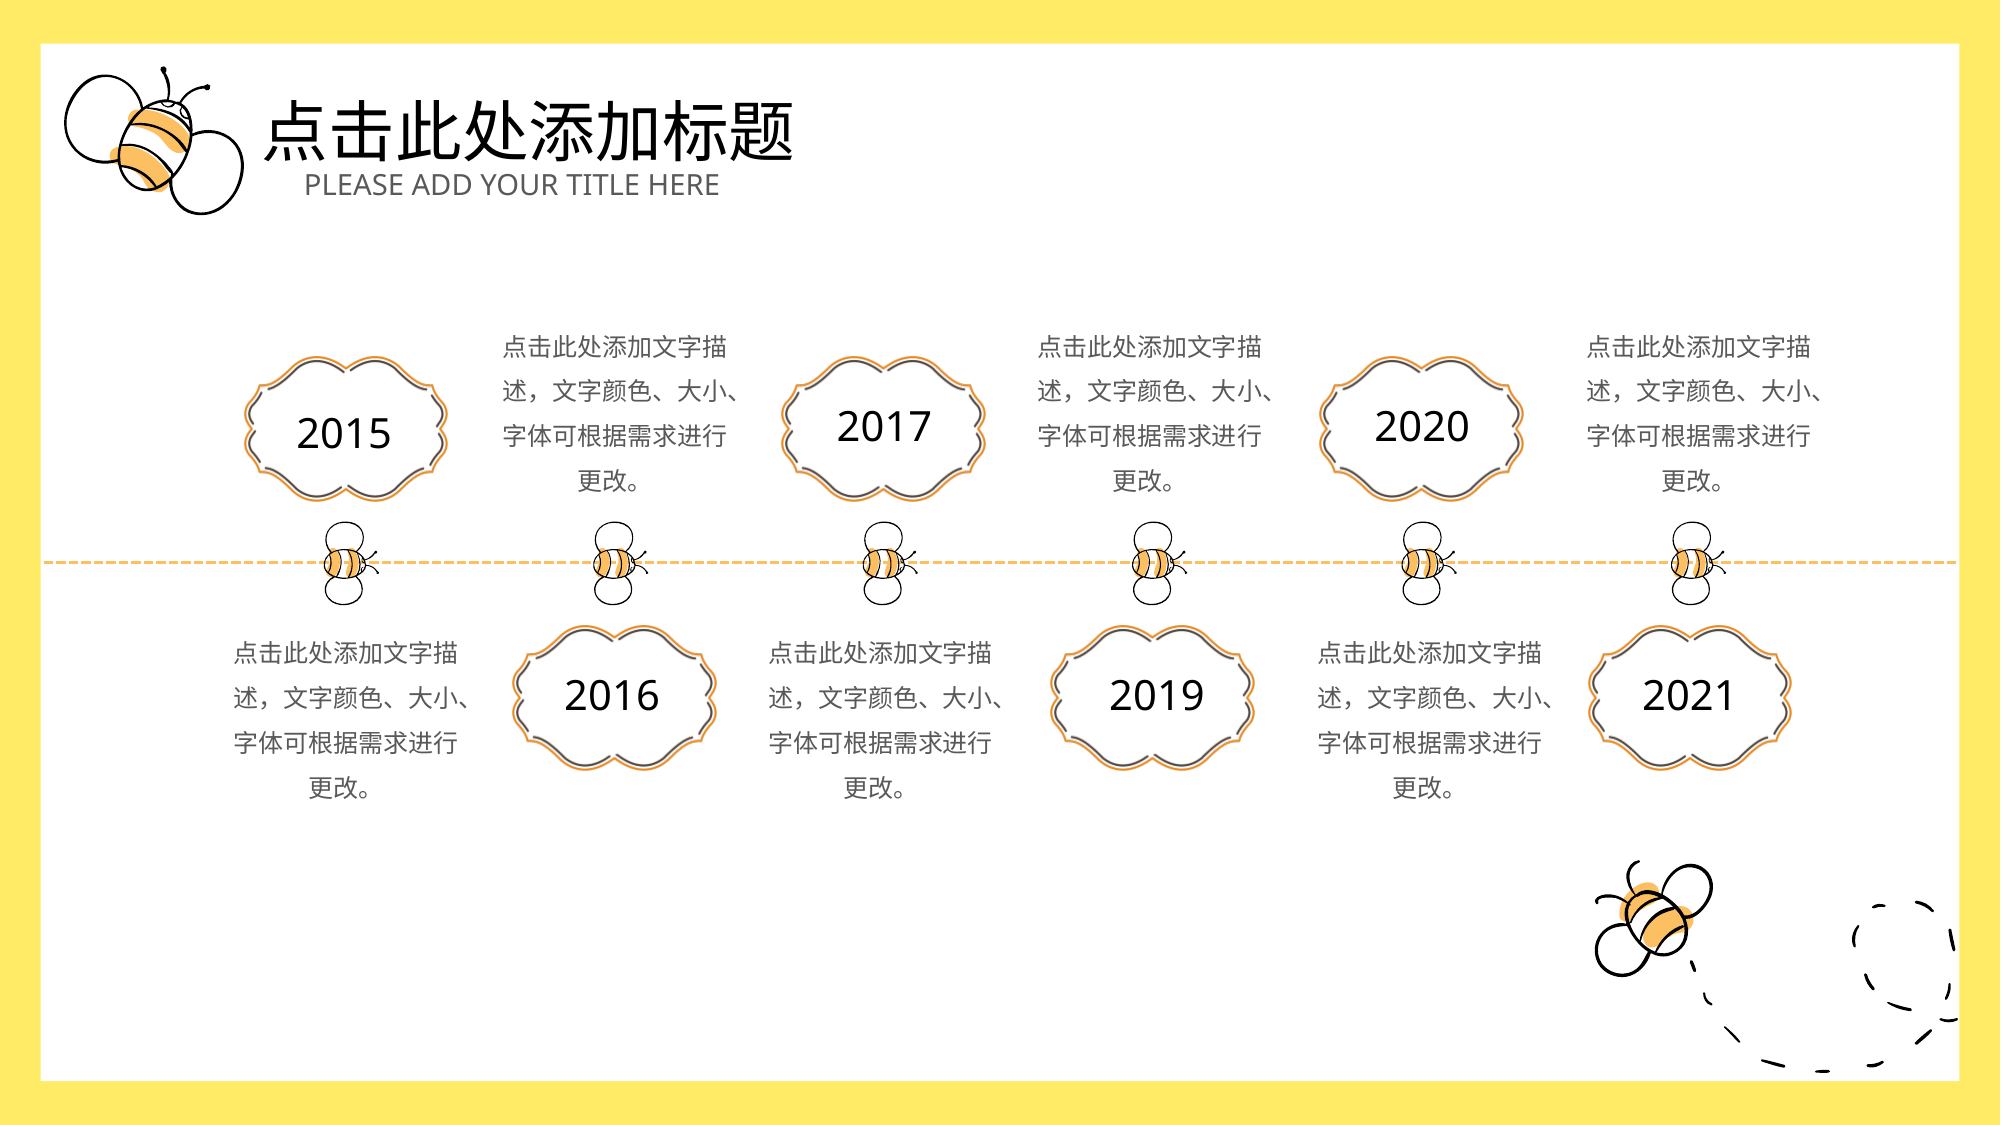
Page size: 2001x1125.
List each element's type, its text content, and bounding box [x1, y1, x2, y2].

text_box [781, 356, 986, 502]
picture [1594, 739, 1990, 1073]
text_box PLEASE ADD YOUR TITLE HERE [289, 158, 736, 209]
picture [1383, 529, 1464, 596]
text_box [1588, 625, 1793, 771]
picture [1653, 529, 1733, 596]
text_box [1319, 356, 1524, 502]
text_box 点击此处添加文字描述，文字颜色、大小、字体可根据需求进行更改。 [1564, 308, 1834, 503]
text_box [512, 625, 717, 771]
picture [575, 529, 656, 596]
picture [63, 65, 245, 216]
text_box 点击此处添加文字描述，文字颜色、大小、字体可根据需求进行更改。 [745, 615, 1016, 810]
picture [845, 529, 925, 596]
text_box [244, 356, 448, 502]
picture [306, 529, 386, 596]
text_box 点击此处添加文字描述，文字颜色、大小、字体可根据需求进行更改。 [480, 308, 750, 503]
picture [1114, 529, 1194, 596]
text_box 点击此处添加文字描述，文字颜色、大小、字体可根据需求进行更改。 [211, 615, 481, 810]
text_box 点击此处添加标题 [247, 82, 838, 177]
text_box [1050, 625, 1255, 771]
text_box 点击此处添加文字描述，文字颜色、大小、字体可根据需求进行更改。 [1015, 308, 1285, 503]
text_box 点击此处添加文字描述，文字颜色、大小、字体可根据需求进行更改。 [1295, 615, 1565, 810]
